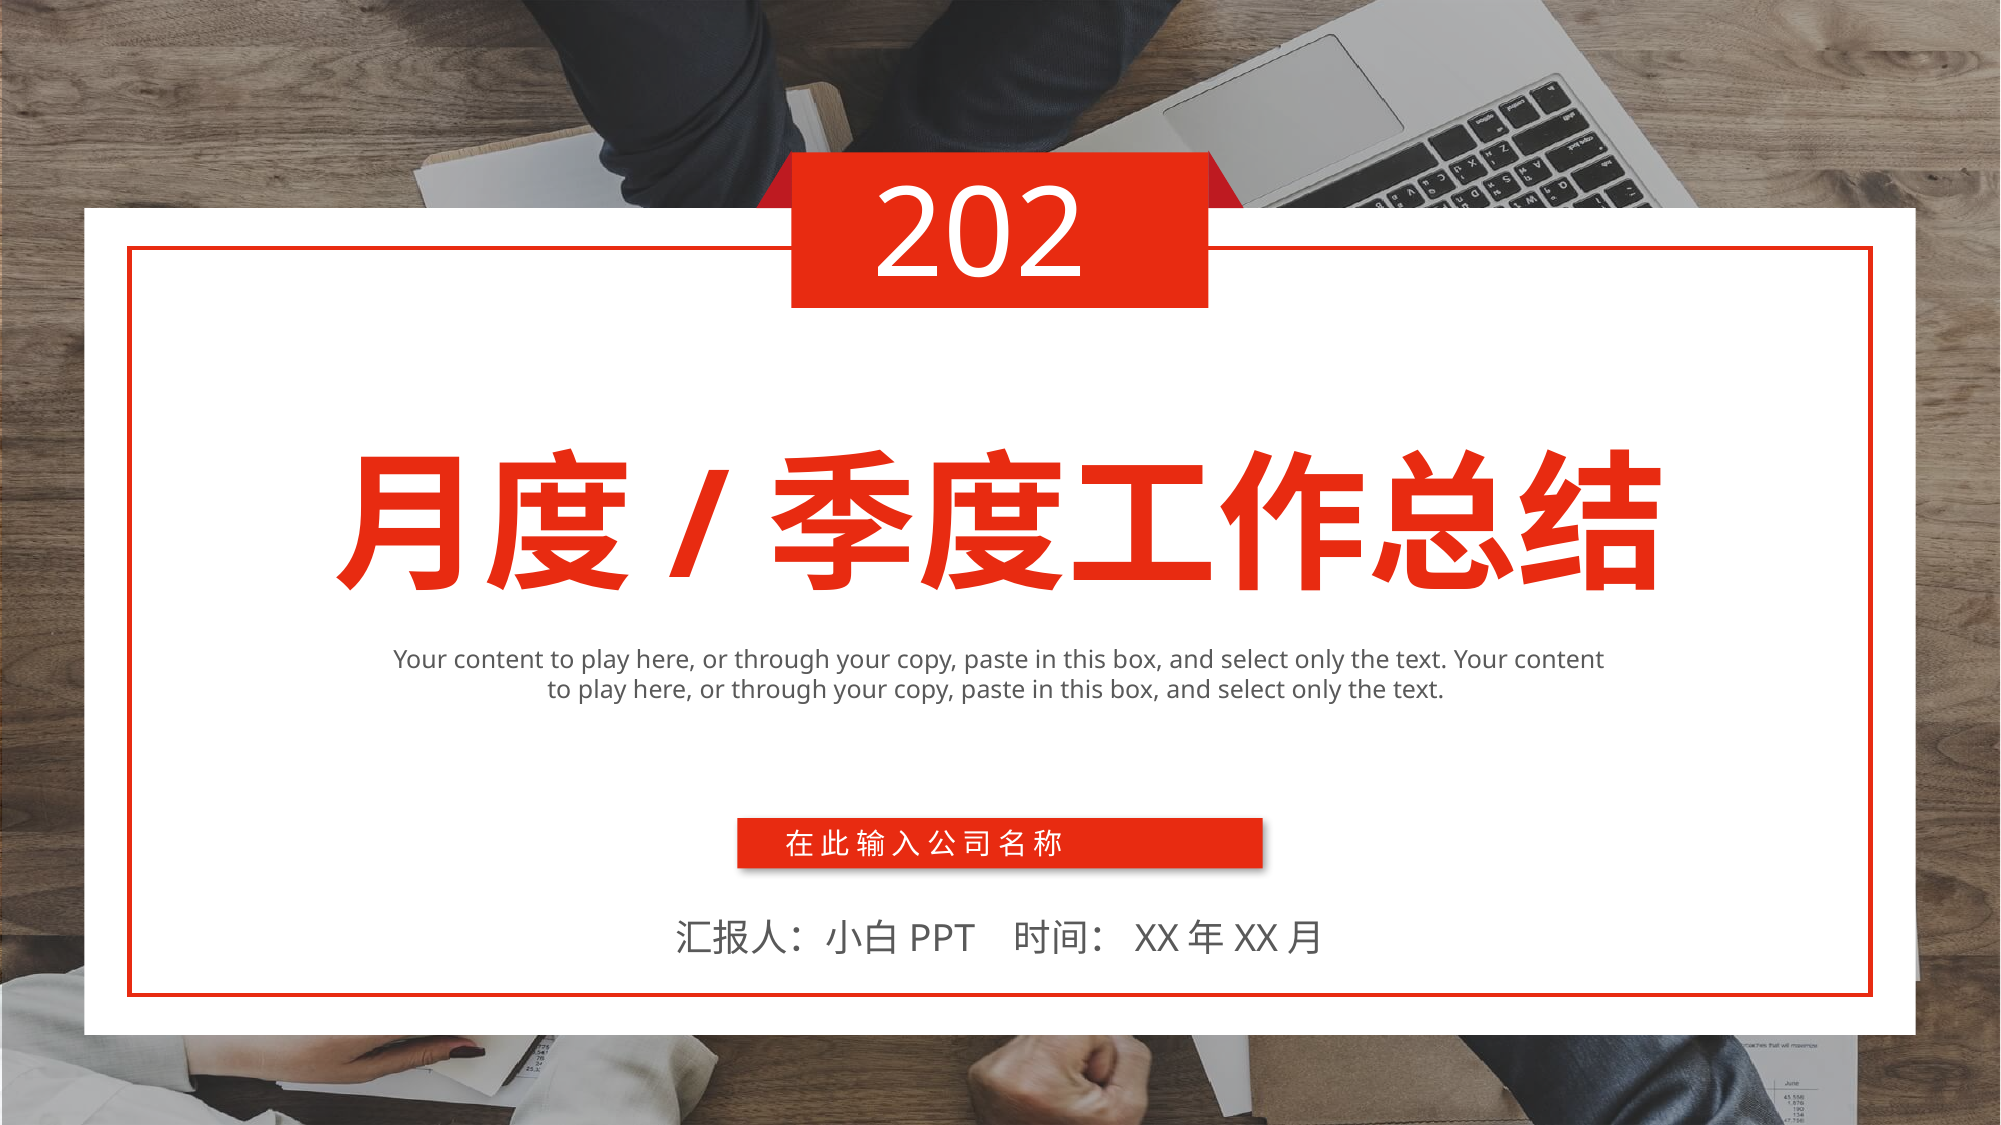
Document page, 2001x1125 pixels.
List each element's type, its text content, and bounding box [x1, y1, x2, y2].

text_box [2, 0, 2000, 1125]
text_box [737, 817, 1263, 869]
text_box 月度/季度工作总结 [129, 420, 1871, 616]
text_box [83, 207, 1917, 1036]
text_box Your content to play here, or through your copy, paste in this box, and select only the text. Your content to play here, or through your copy, paste in this box, and select only the text. [377, 636, 1623, 712]
text_box 汇报人：小白PPT 时间：XX年XX月 [660, 906, 1340, 967]
text_box [129, 247, 1871, 420]
text_box [129, 616, 1871, 996]
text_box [756, 144, 1244, 311]
